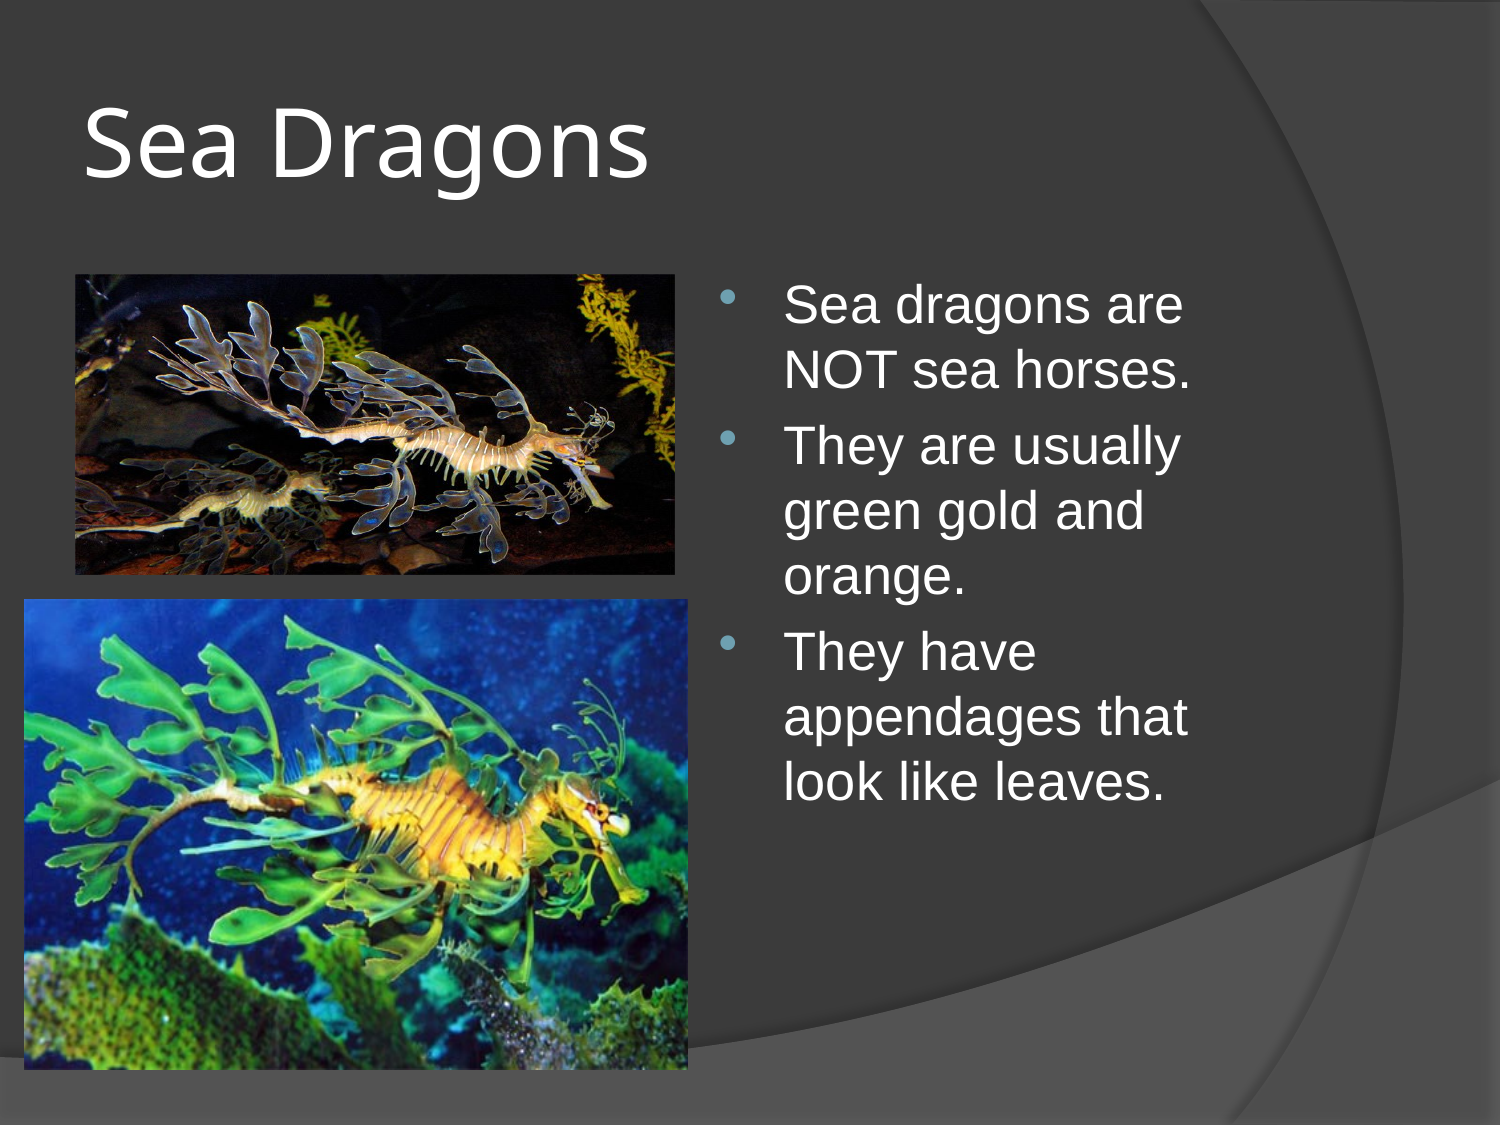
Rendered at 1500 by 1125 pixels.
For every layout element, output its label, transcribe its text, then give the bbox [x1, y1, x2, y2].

picture [24, 599, 688, 1070]
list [74, 274, 676, 576]
title Sea Dragons [75, 45, 1300, 233]
list Sea dragons are NOT sea horses. They are usually green gold and orange. They have appendages that look like leaves. [699, 262, 1300, 1005]
